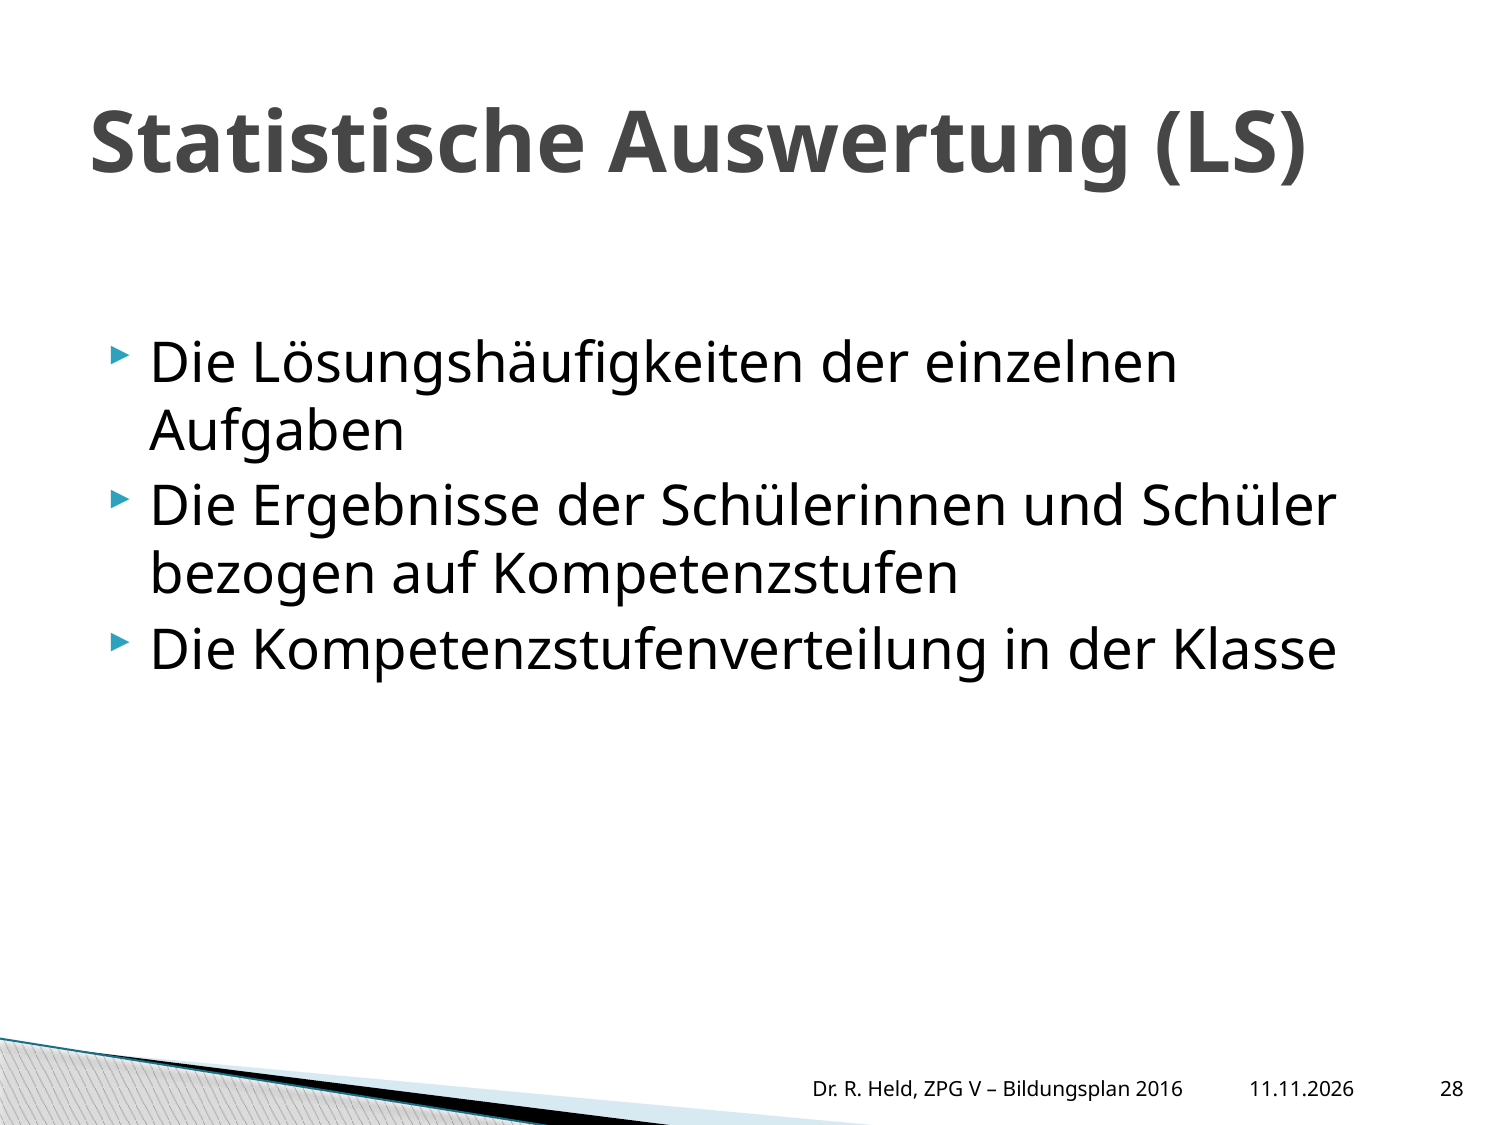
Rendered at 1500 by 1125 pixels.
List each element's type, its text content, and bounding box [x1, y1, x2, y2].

slide_number 28 [1399, 1051, 1479, 1112]
list Die Lösungshäufigkeiten der einzelnen Aufgaben Die Ergebnisse der Schülerinnen und Schüler bezogen auf Kompetenzstufen Die Kompetenzstufenverteilung in der Klasse [75, 243, 1425, 986]
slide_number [1235, 1051, 1399, 1112]
title Statistische Auswertung (LS) [75, 45, 1425, 233]
footer Dr. R. Held, ZPG V – Bildungsplan 2016 [797, 1051, 1235, 1112]
